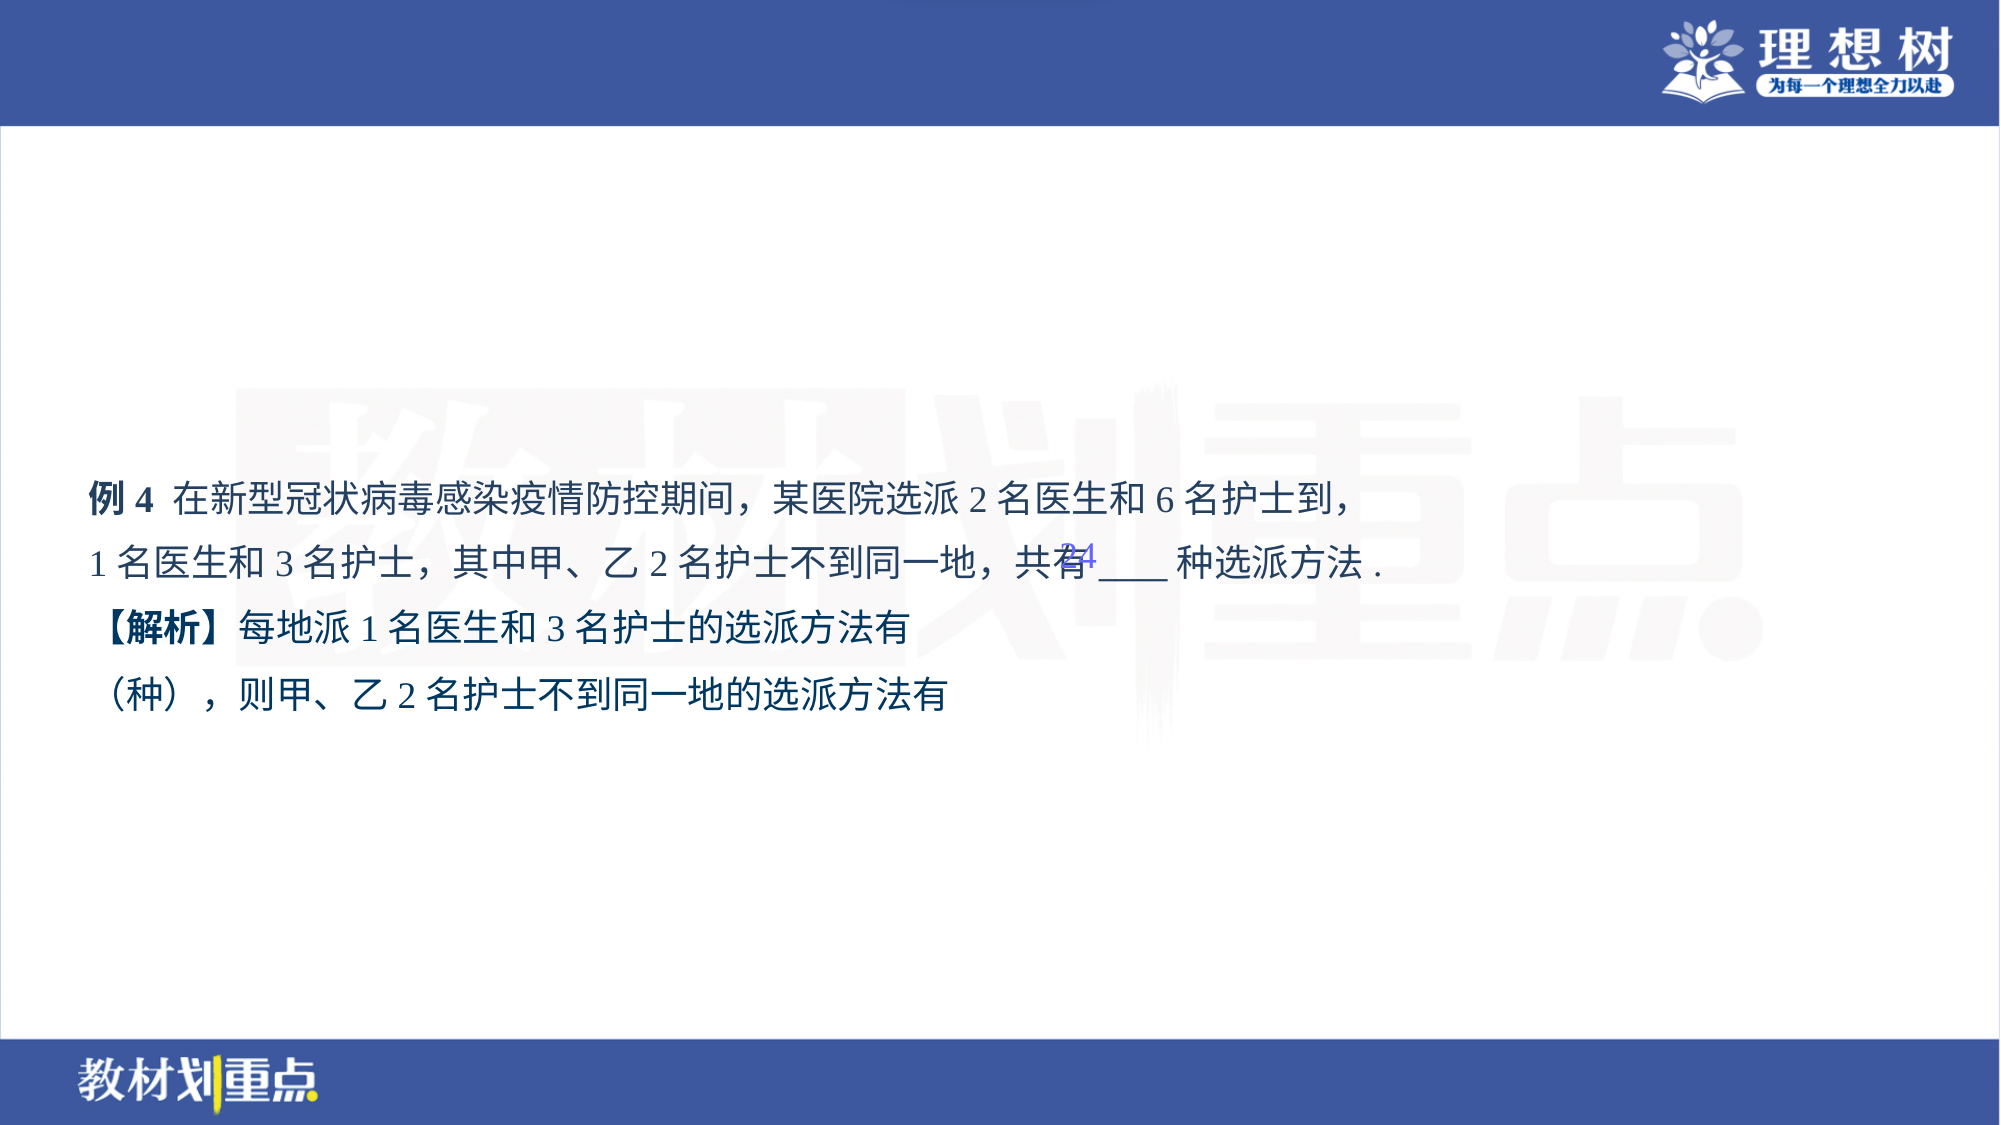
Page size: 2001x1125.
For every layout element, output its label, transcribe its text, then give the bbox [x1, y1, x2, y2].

picture [0, 0, 2000, 1125]
text_box 24 [1045, 511, 1111, 570]
